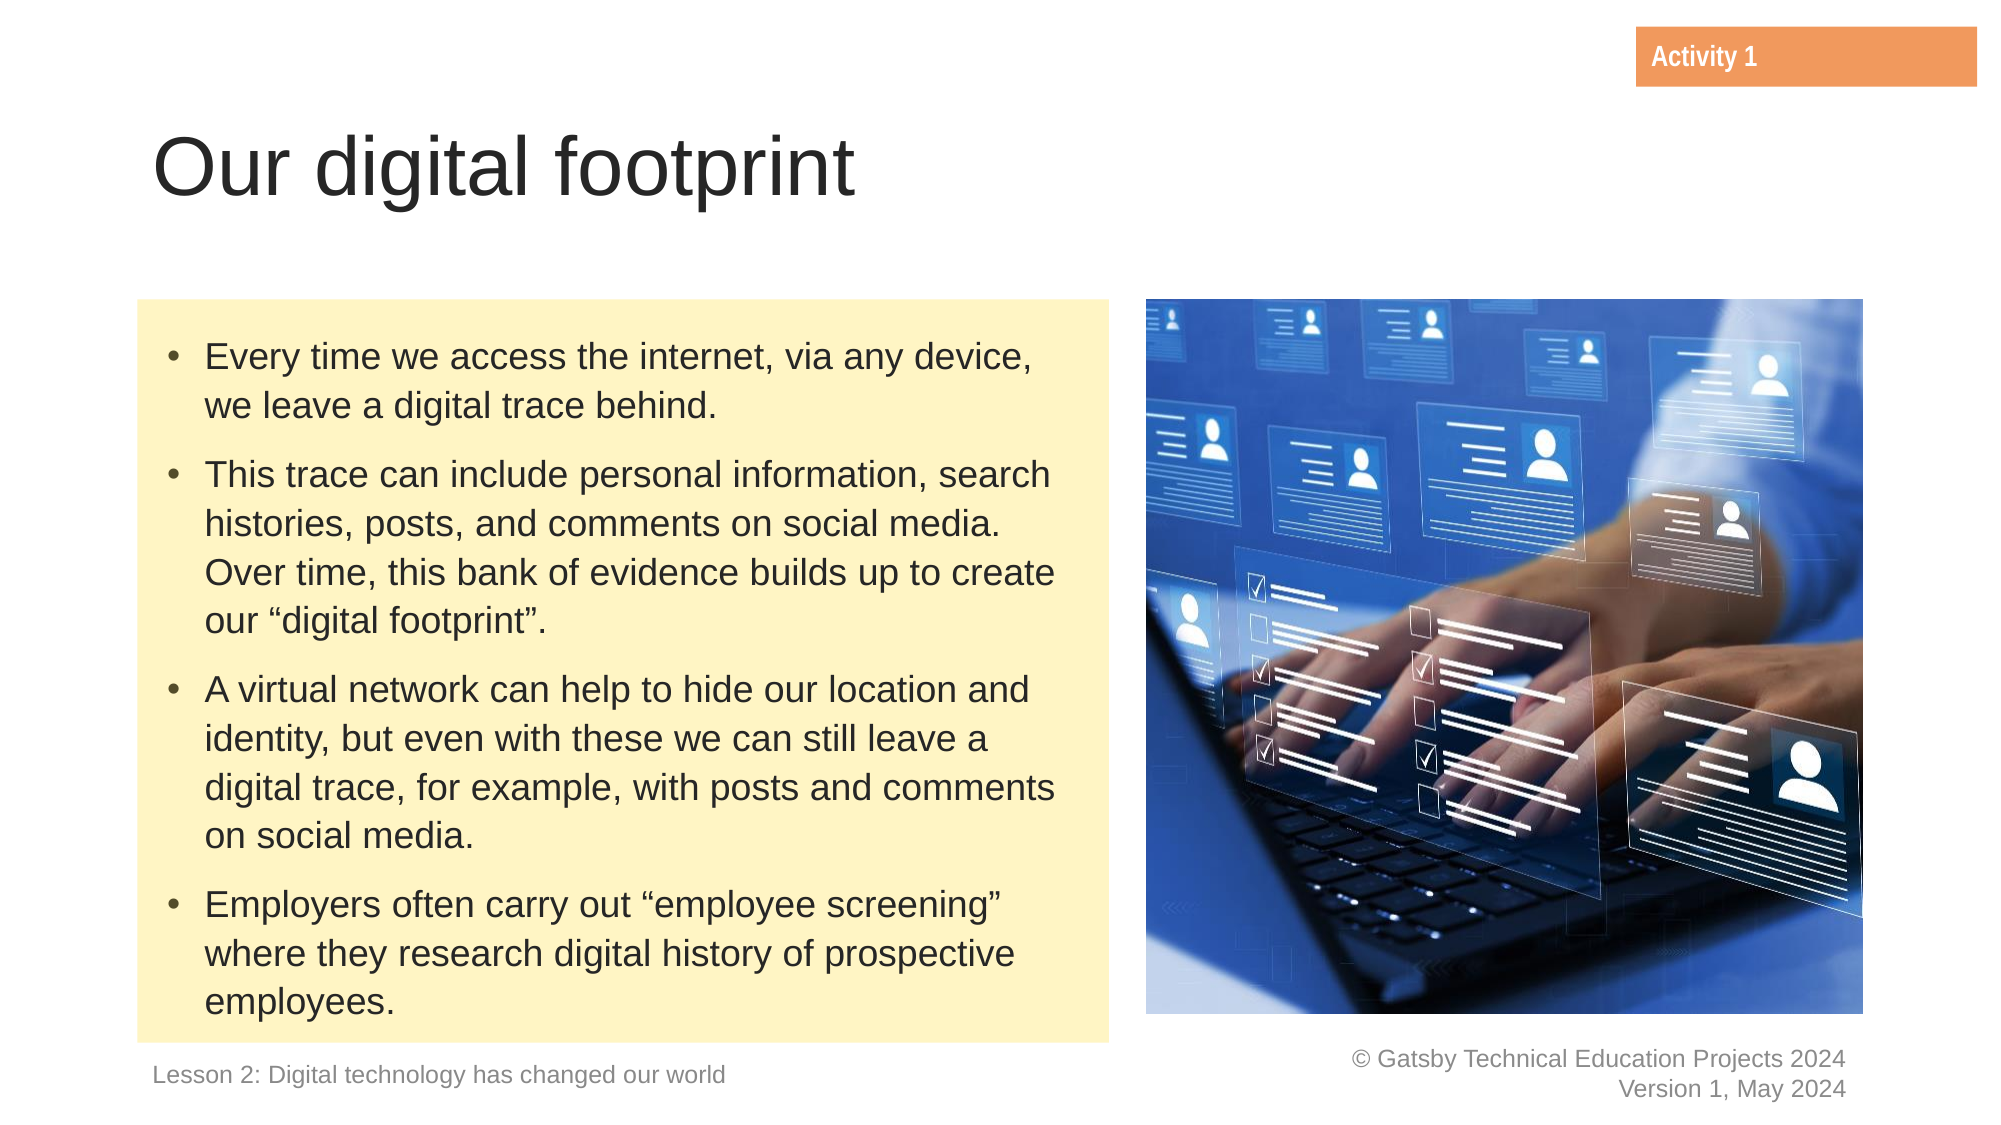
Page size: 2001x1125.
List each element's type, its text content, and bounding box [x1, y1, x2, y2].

title Our digital footprint [137, 59, 1863, 278]
list Activity 1 [1636, 26, 1978, 87]
list Every time we access the internet, via any device, we leave a digital trace behind. This trace can include personal information, search histories, posts, and comments on social media. Over time, this bank of evidence builds up to create our “digital footprint”. A virtual network can help to hide our location and identity, but even with these we can still leave a digital trace, for example, with posts and comments on social media. Employers often carry out “employee screening” where they research digital history of prospective employees. [137, 299, 1109, 1043]
list Lesson 2: Digital technology has changed our world [137, 1042, 829, 1103]
picture [1146, 299, 1863, 1014]
